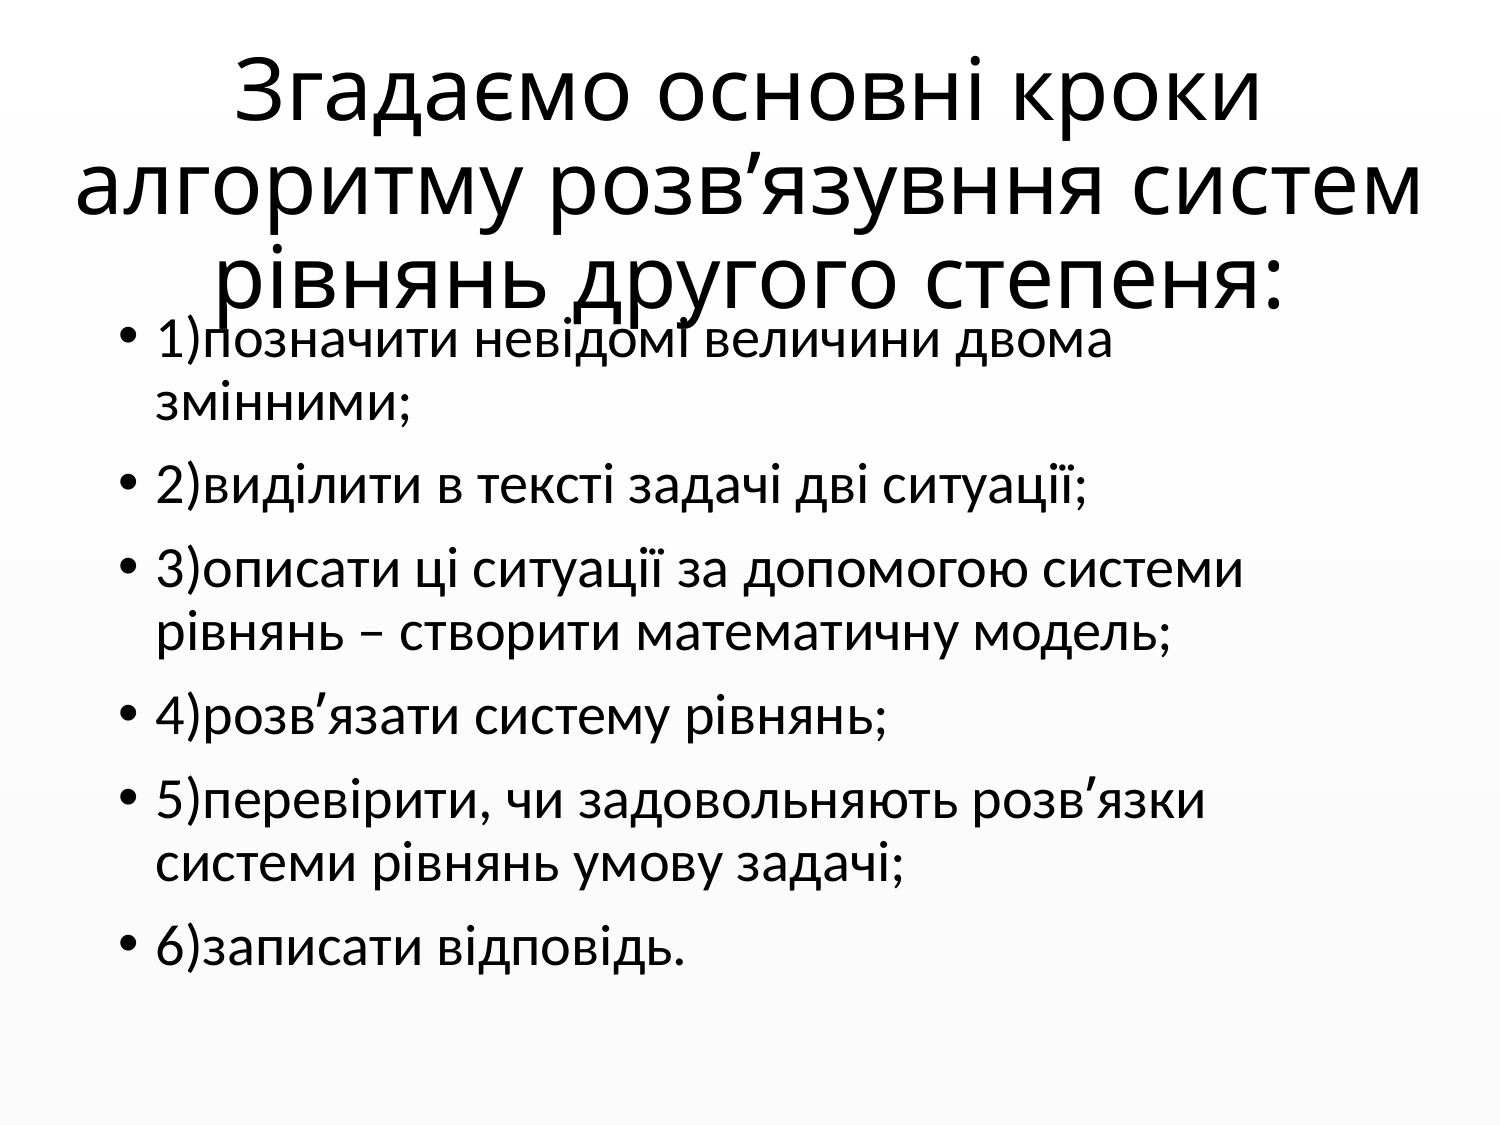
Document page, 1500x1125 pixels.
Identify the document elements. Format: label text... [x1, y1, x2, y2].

list 1)позначити невідомі величини двома змінними; 2)виділити в тексті задачі дві ситуації; 3)описати ці ситуації за допомогою системи рівнянь – створити математичну модель; 4)розв’язати систему рівнянь; 5)перевірити, чи задовольняють розв’язки системи рівнянь умову задачі; 6)записати відповідь. [103, 299, 1397, 1014]
title Згадаємо основні кроки алгоритму розв’язувння систем рівнянь другого степеня: [35, 35, 1465, 339]
